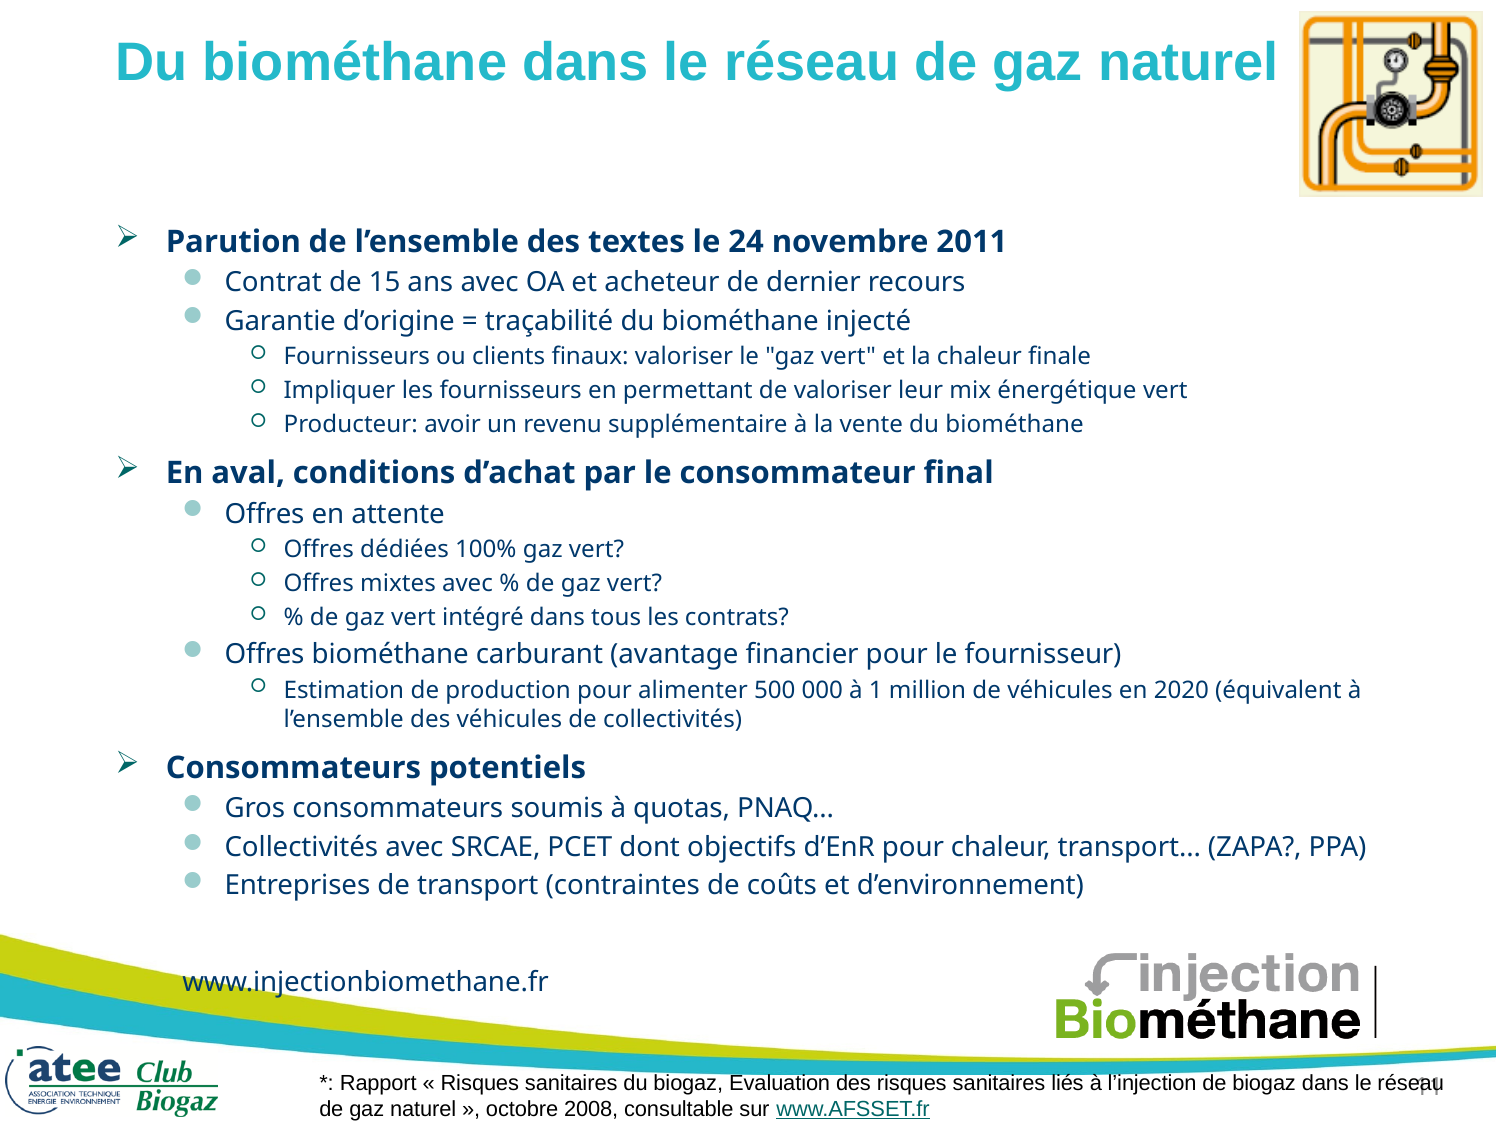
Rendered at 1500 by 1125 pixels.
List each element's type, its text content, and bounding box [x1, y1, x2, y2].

text_box *: Rapport « Risques sanitaires du biogaz, Evaluation des risques sanitaires liés à l’injection de biogaz dans le réseau de gaz naturel », octobre 2008, consultable sur www.AFSSET.fr [304, 1061, 1465, 1125]
list Parution de l’ensemble des textes le 24 novembre 2011 Contrat de 15 ans avec OA et acheteur de dernier recours Garantie d’origine = traçabilité du biométhane injecté Fournisseurs ou clients finaux: valoriser le "gaz vert" et la chaleur finale Impliquer les fournisseurs en permettant de valoriser leur mix énergétique vert Producteur: avoir un revenu supplémentaire à la vente du biométhane En aval, conditions d’achat par le consommateur final Offres en attente Offres dédiées 100% gaz vert? Offres mixtes avec % de gaz vert? % de gaz vert intégré dans tous les contrats? Offres biométhane carburant (avantage financier pour le fournisseur) Estimation de production pour alimenter 500 000 à 1 million de véhicules en 2020 (équivalent à l’ensemble des véhicules de collectivités) Consommateurs potentiels Gros consommateurs soumis à quotas, PNAQ… Collectivités avec SRCAE, PCET dont objectifs d’EnR pour chaleur, transport… (ZAPA?, PPA) Entreprises de transport (contraintes de coûts et d’environnement) www.injectionbiomethane.fr [100, 160, 1448, 1012]
picture [0, 933, 1496, 1117]
picture [1299, 11, 1483, 197]
title Du biométhane dans le réseau de gaz naturel [100, 18, 1294, 113]
